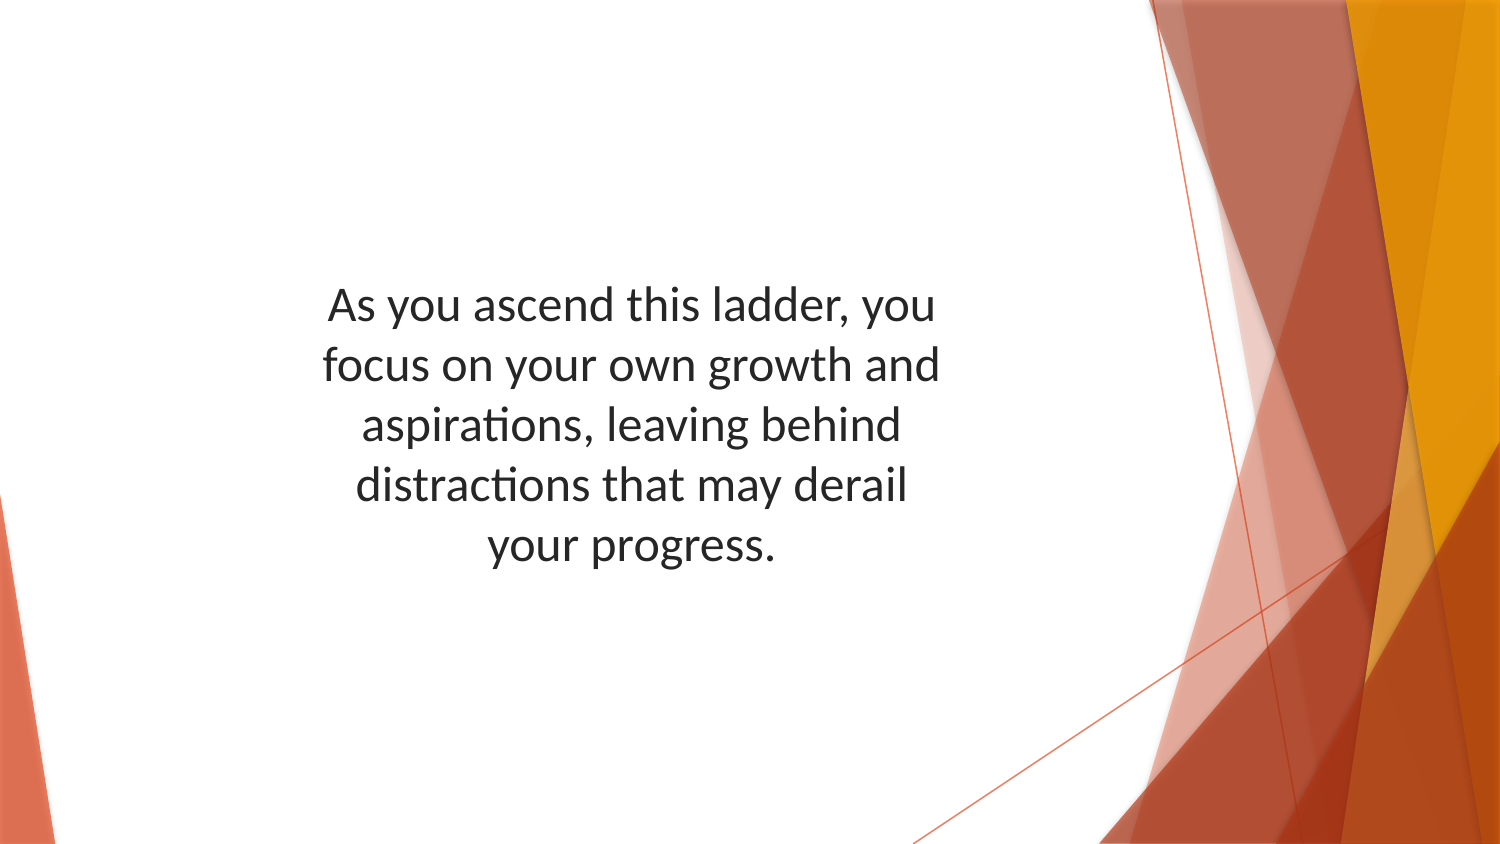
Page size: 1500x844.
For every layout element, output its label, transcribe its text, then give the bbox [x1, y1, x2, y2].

list As you ascend this ladder, you focus on your own growth and aspirations, leaving behind distractions that may derail your progress. [301, 197, 963, 647]
